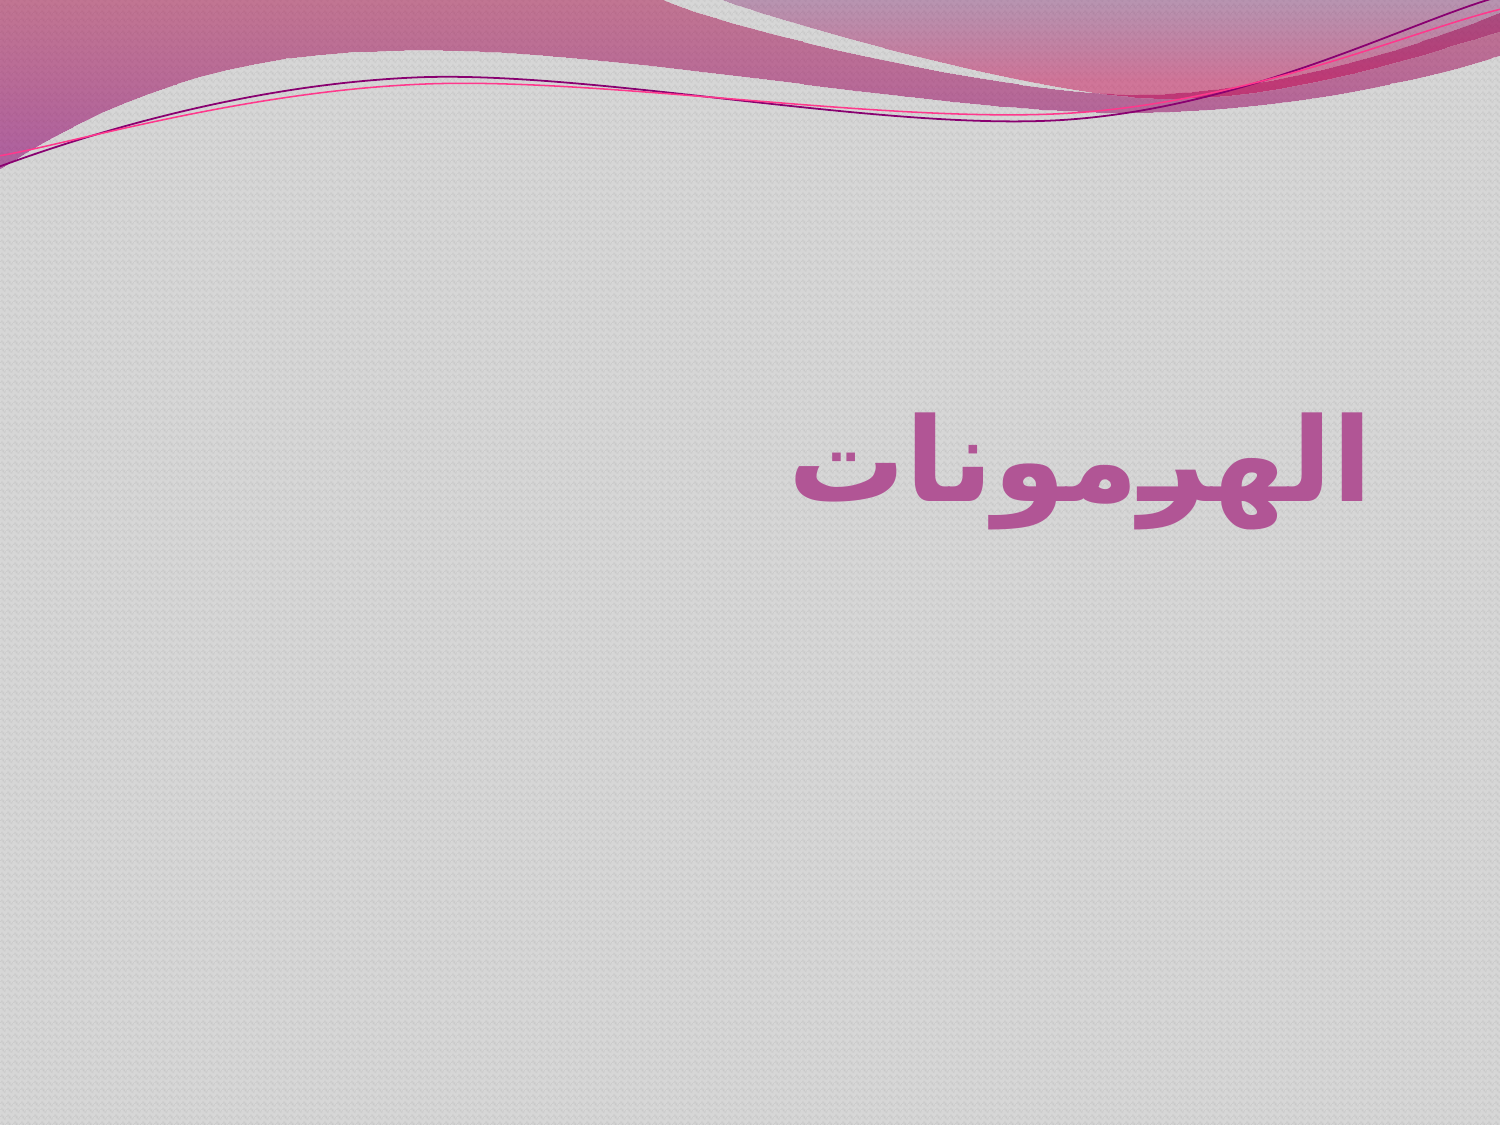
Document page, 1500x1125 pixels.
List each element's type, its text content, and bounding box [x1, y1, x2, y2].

title الهرمونات [87, 224, 1376, 525]
